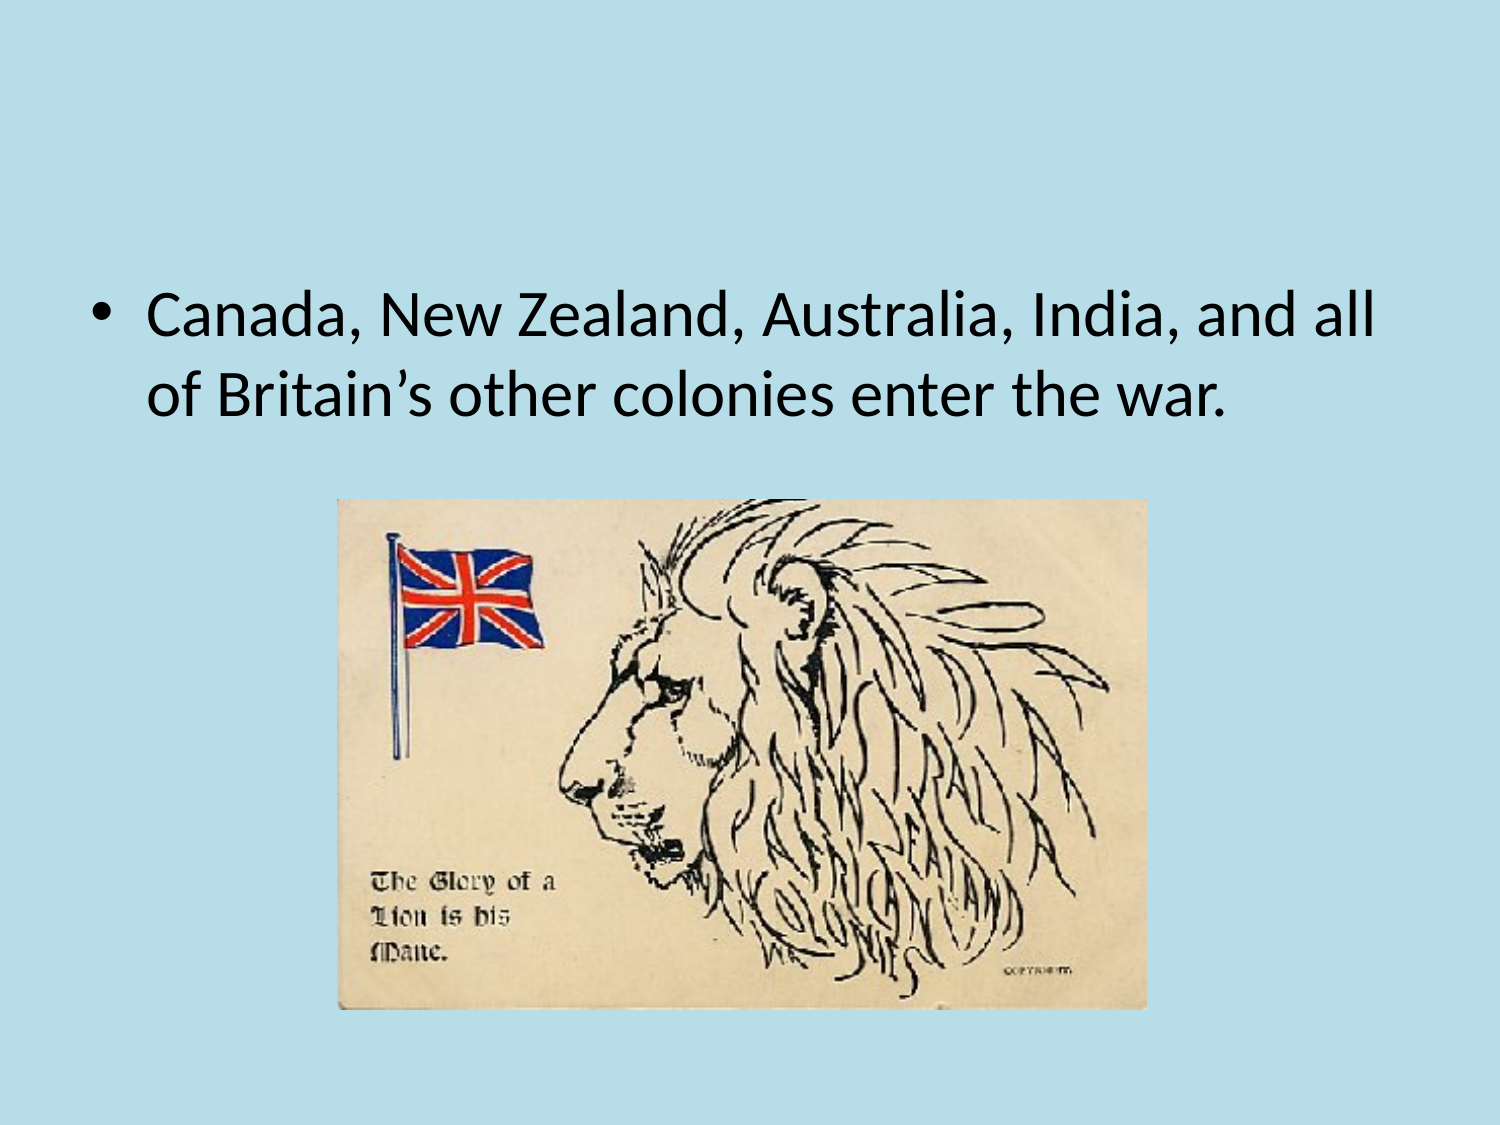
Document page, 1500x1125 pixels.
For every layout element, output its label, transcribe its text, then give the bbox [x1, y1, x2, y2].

picture [337, 499, 1147, 1010]
list Canada, New Zealand, Australia, India, and all of Britain’s other colonies enter the war. [75, 262, 1425, 500]
